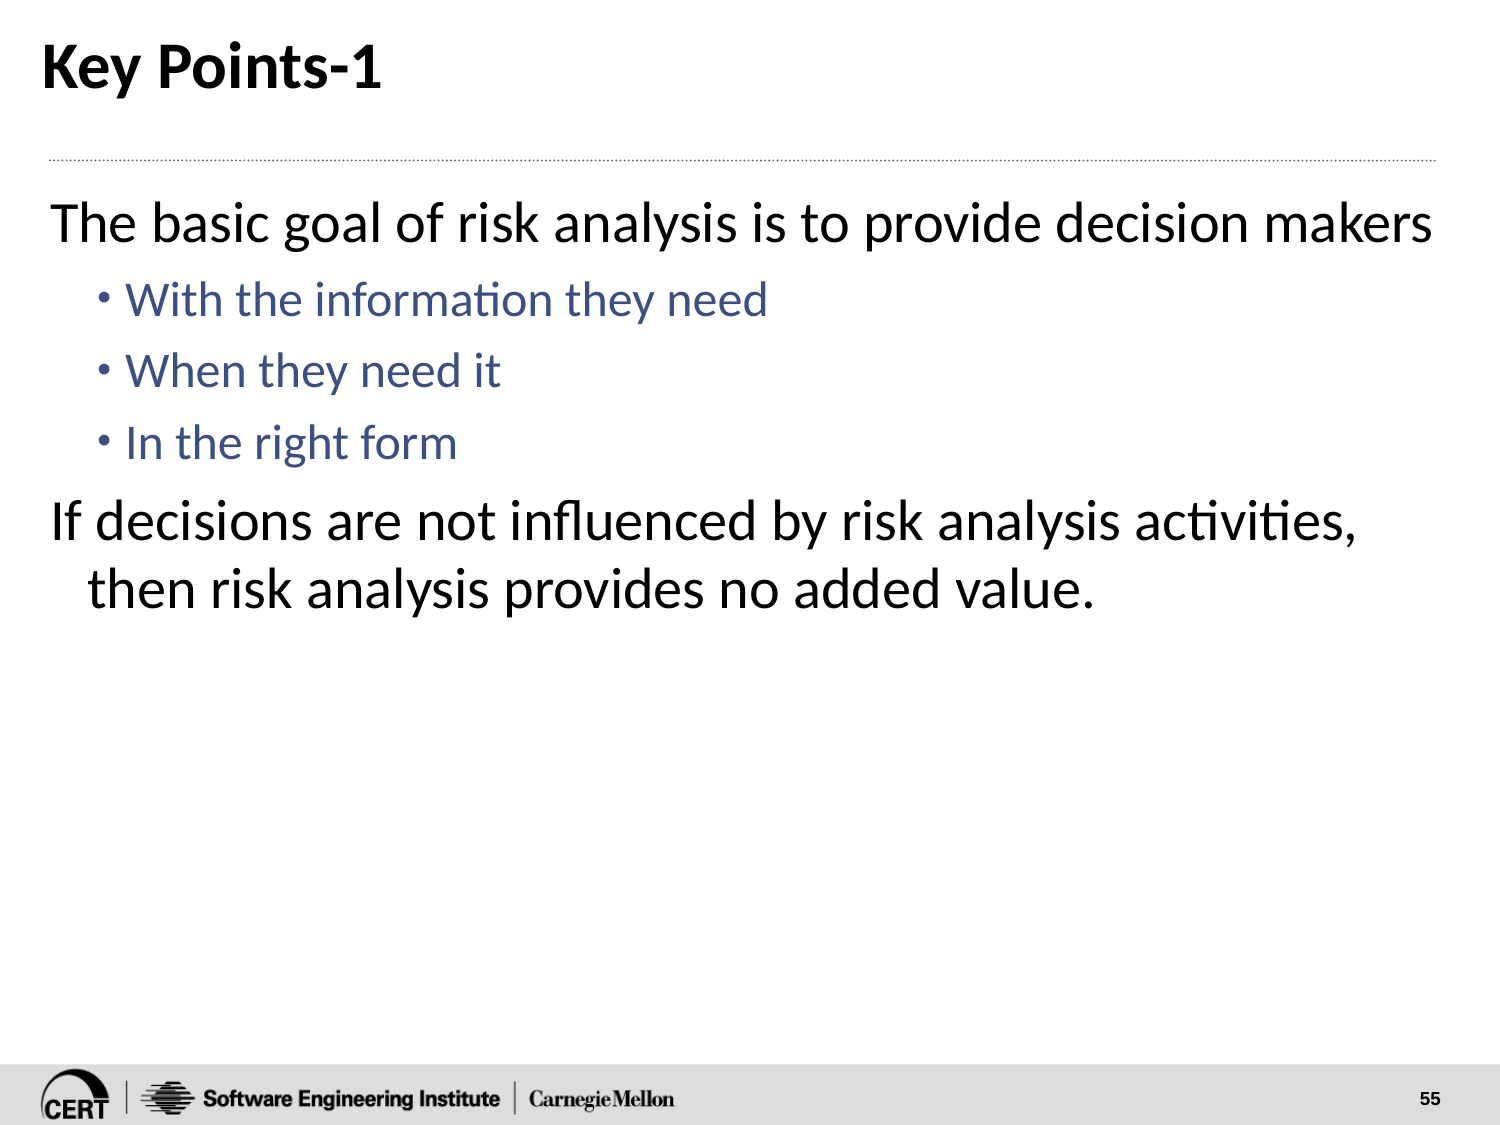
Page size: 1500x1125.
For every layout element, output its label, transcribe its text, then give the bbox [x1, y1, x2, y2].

picture [24, 1065, 688, 1125]
list The basic goal of risk analysis is to provide decision makers With the information they need When they need it In the right form If decisions are not influenced by risk analysis activities, then risk analysis provides no added value. [49, 187, 1438, 1001]
title Key Points-1 [42, 37, 1434, 155]
